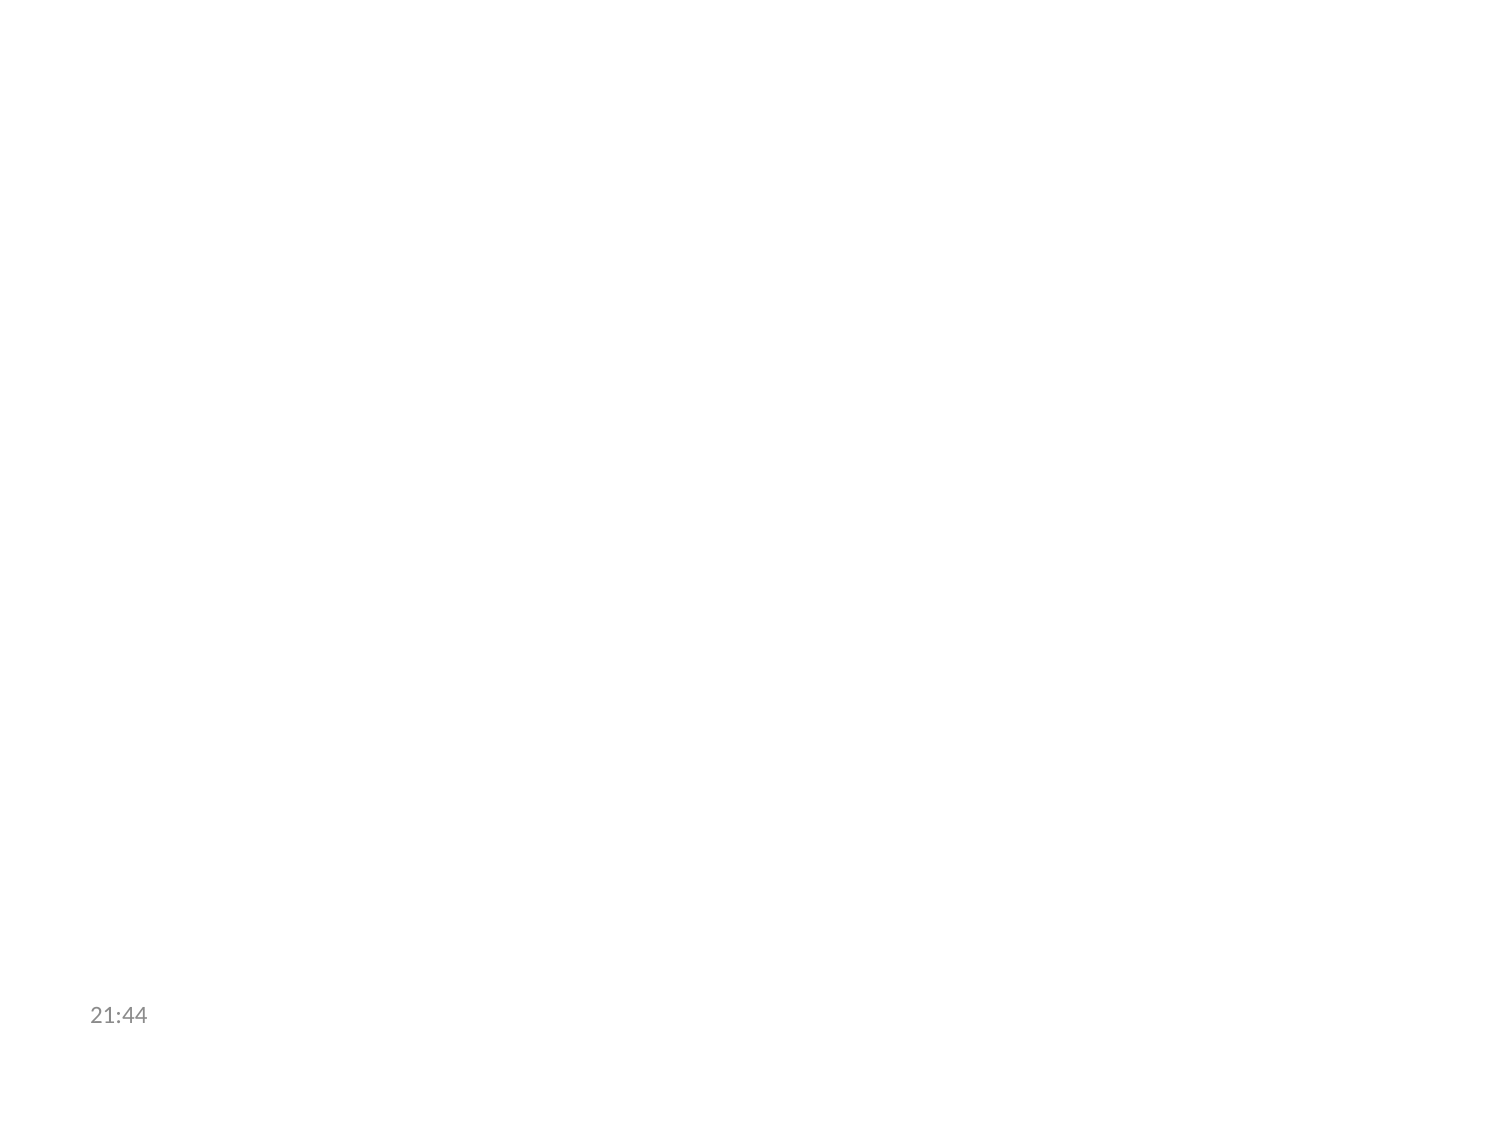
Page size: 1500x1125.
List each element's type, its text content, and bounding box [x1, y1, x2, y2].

text_box 15:35 [75, 983, 425, 1044]
